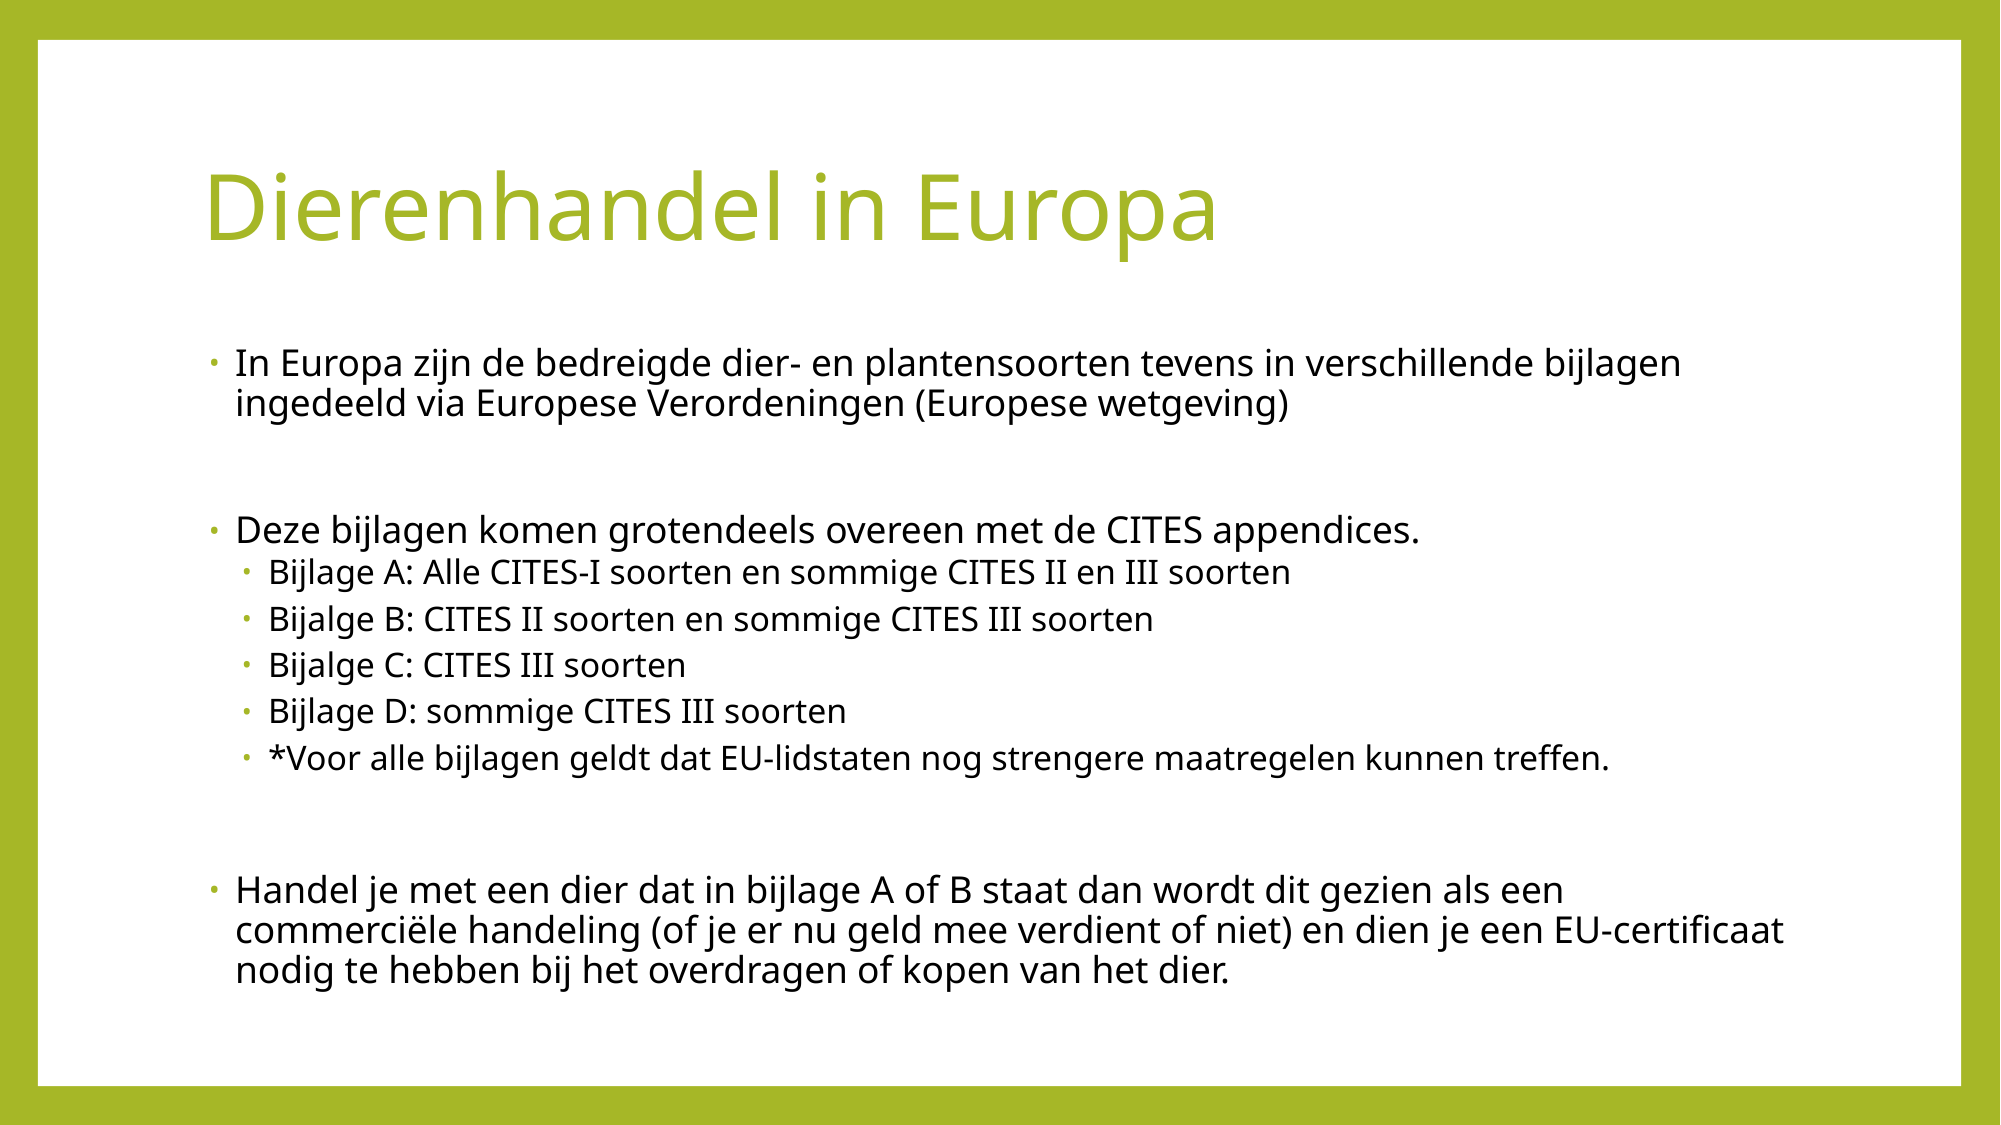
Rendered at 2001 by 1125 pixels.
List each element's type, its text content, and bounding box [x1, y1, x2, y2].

list In Europa zijn de bedreigde dier- en plantensoorten tevens in verschillende bijlagen ingedeeld via Europese Verordeningen (Europese wetgeving) Deze bijlagen komen grotendeels overeen met de CITES appendices. Bijlage A: Alle CITES-I soorten en sommige CITES II en III soorten Bijalge B: CITES II soorten en sommige CITES III soorten Bijalge C: CITES III soorten Bijlage D: sommige CITES III soorten *Voor alle bijlagen geldt dat EU-lidstaten nog strengere maatregelen kunnen treffen. Handel je met een dier dat in bijlage A of B staat dan wordt dit gezien als een commerciële handeling (of je er nu geld mee verdient of niet) en dien je een EU-certificaat nodig te hebben bij het overdragen of kopen van het dier. [187, 337, 1808, 1000]
title Dierenhandel in Europa [187, 99, 1808, 323]
